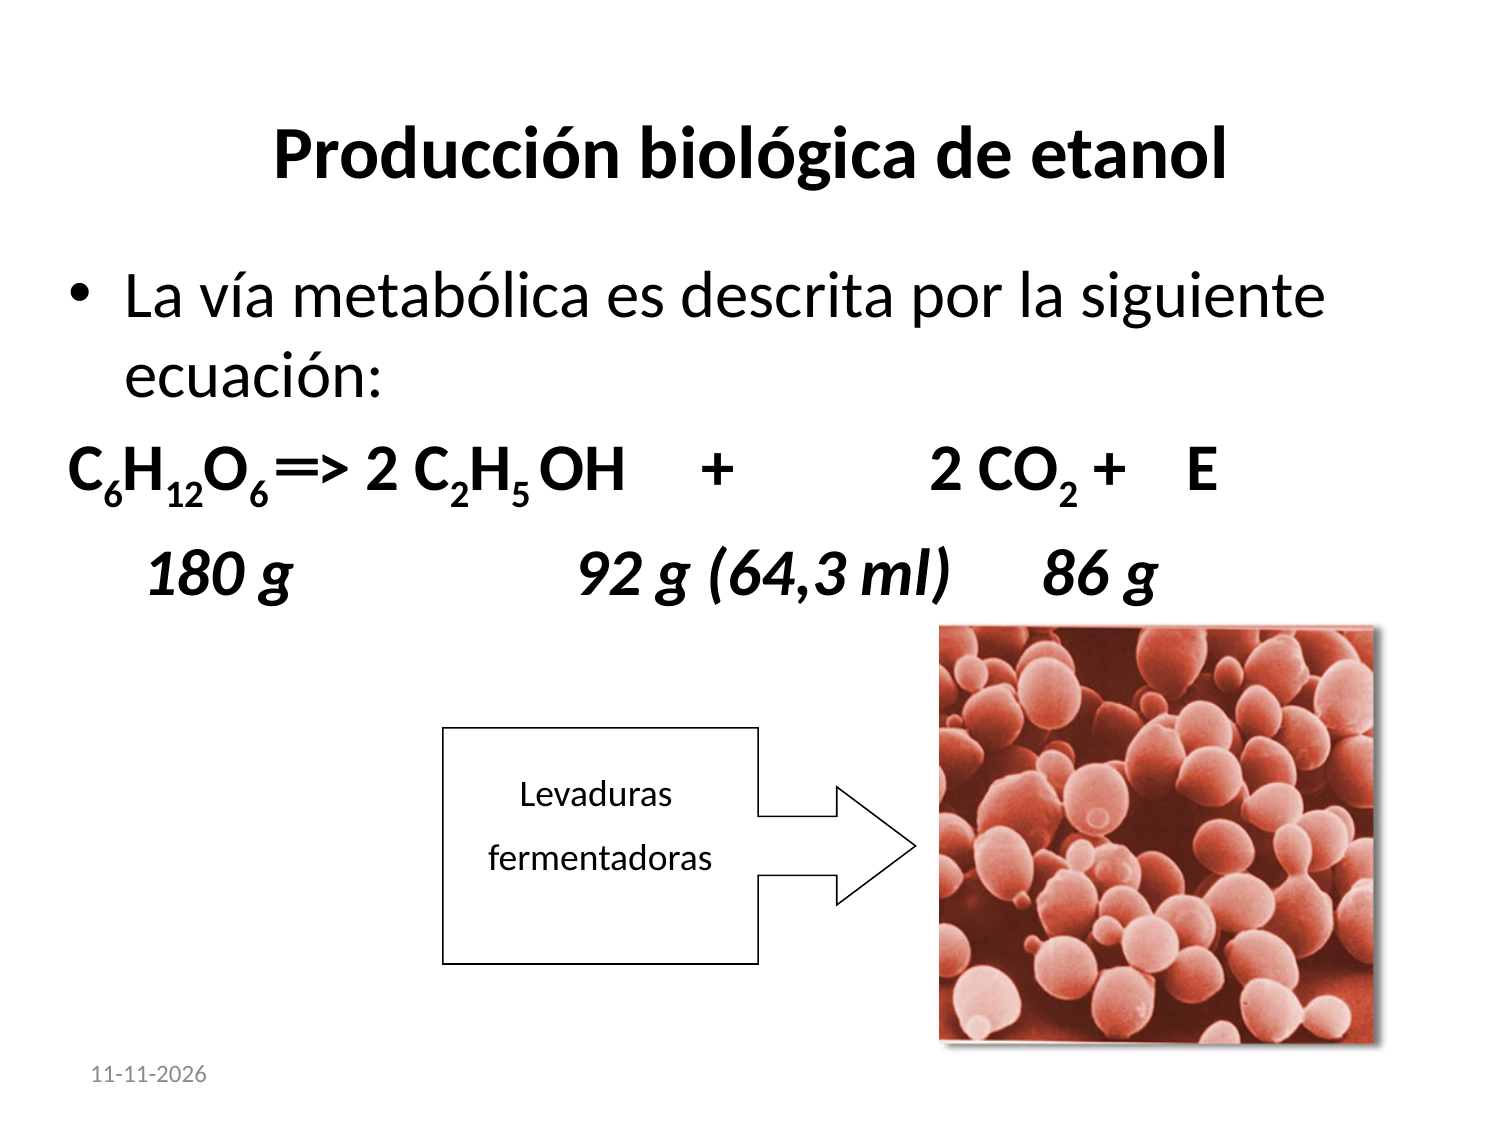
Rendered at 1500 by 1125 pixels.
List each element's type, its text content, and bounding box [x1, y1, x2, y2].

text_box Levaduras fermentadoras [442, 727, 916, 965]
list La vía metabólica es descrita por la siguiente ecuación: C6H12O6 ═> 2 C2H5 OH + 2 CO2 + E 180 g 92 g (64,3 ml) 86 g [53, 243, 1404, 987]
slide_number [75, 1042, 425, 1103]
title Producción biológica de etanol [76, 54, 1427, 243]
picture [938, 621, 1389, 1054]
